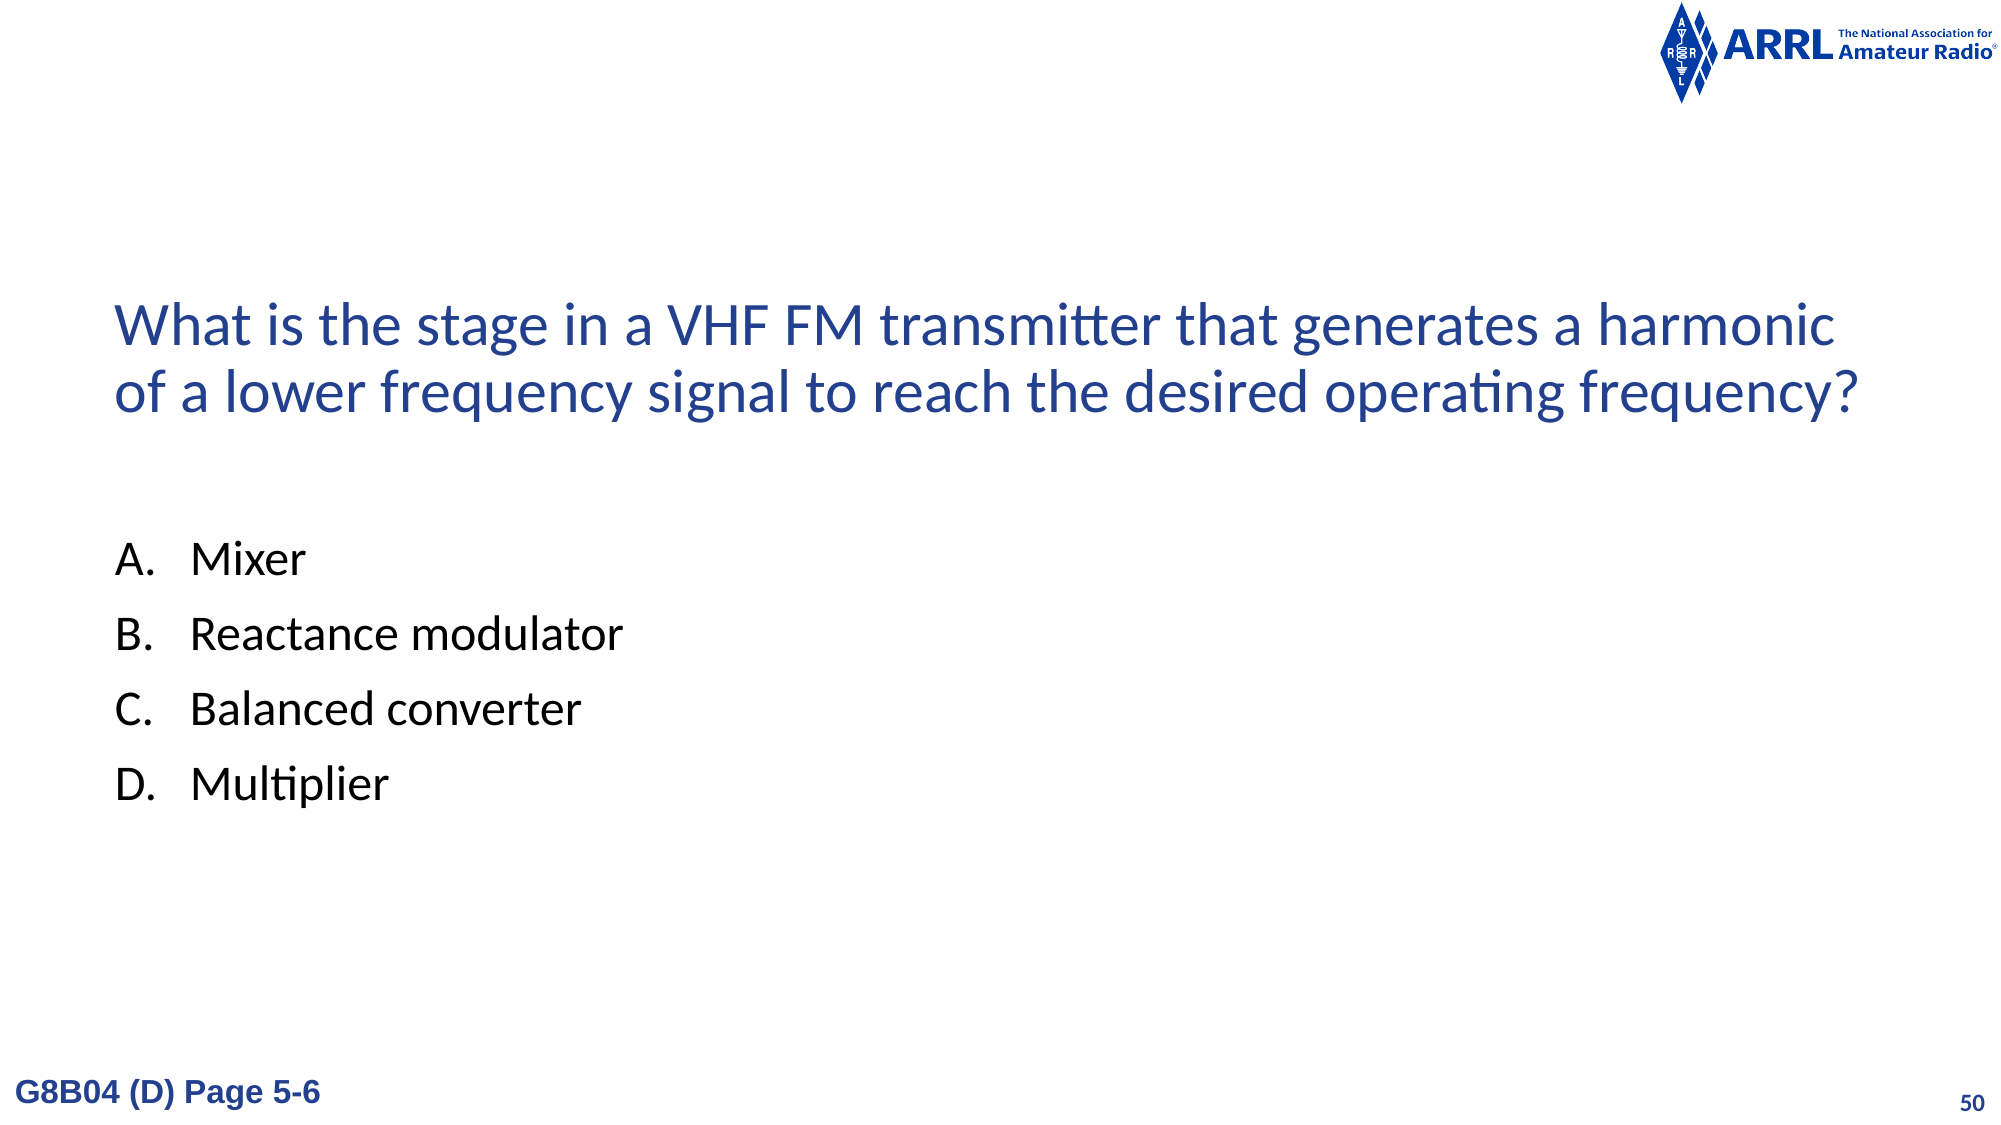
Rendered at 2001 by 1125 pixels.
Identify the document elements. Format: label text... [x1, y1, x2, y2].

text_box 50 [1899, 1079, 2000, 1125]
list Mixer Reactance modulator Balanced converter Multiplier [99, 525, 1900, 1005]
text_box G8B04 (D) Page 5-6 [0, 1062, 1313, 1118]
picture [1658, 0, 1999, 106]
title What is the stage in a VHF FM transmitter that generates a harmonic of a lower frequency signal to reach the desired operating frequency? [99, 249, 1900, 468]
